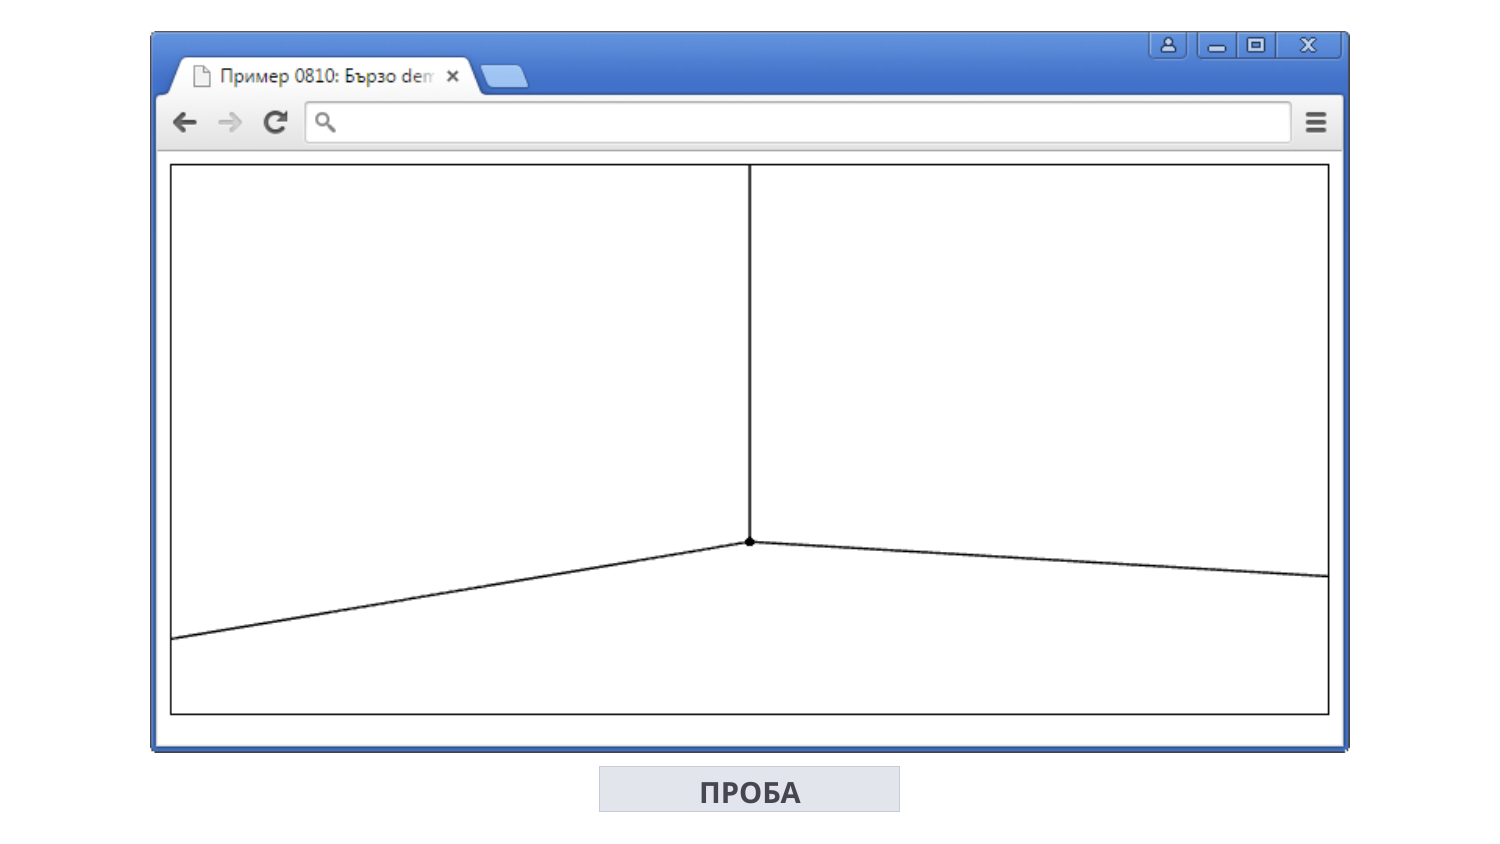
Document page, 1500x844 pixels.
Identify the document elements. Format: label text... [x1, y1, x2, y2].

picture [149, 31, 1351, 753]
text_box ПРОБА [599, 766, 900, 812]
